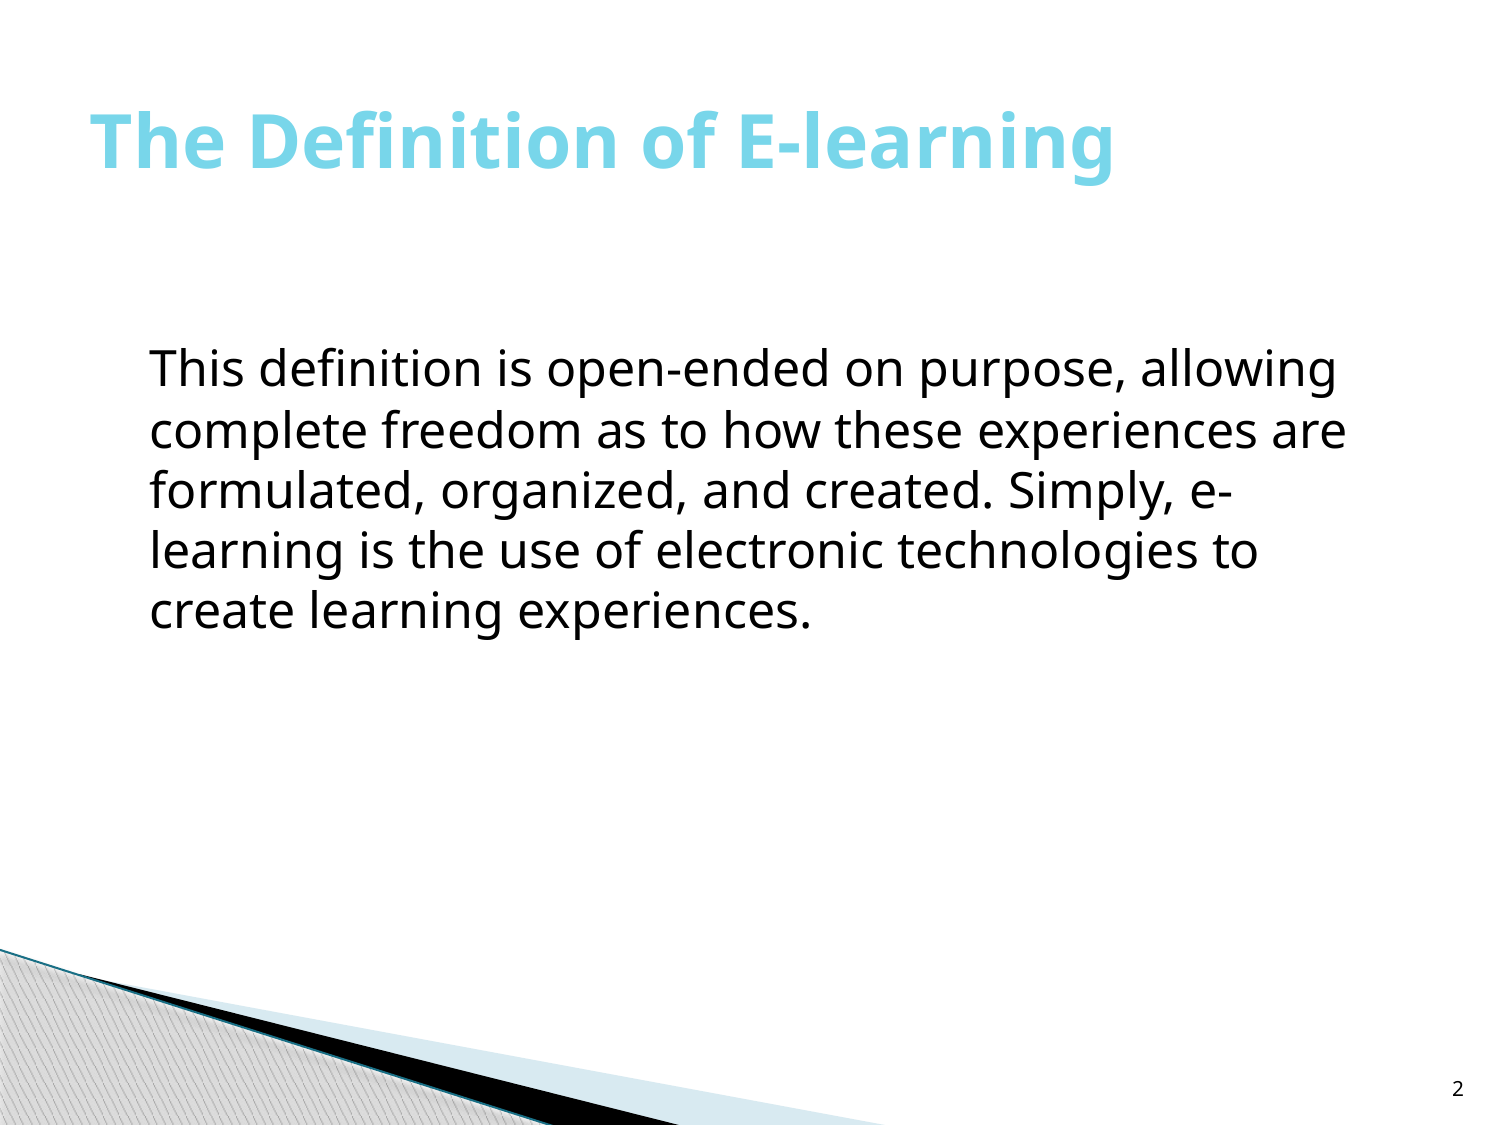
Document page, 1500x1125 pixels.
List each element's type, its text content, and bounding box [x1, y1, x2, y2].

title The Definition of E-learning [75, 45, 1425, 233]
list This definition is open-ended on purpose, allowing complete freedom as to how these experiences are formulated, organized, and created. Simply, e-learning is the use of electronic technologies to create learning experiences. [75, 243, 1425, 986]
slide_number 2 [1418, 1051, 1479, 1112]
